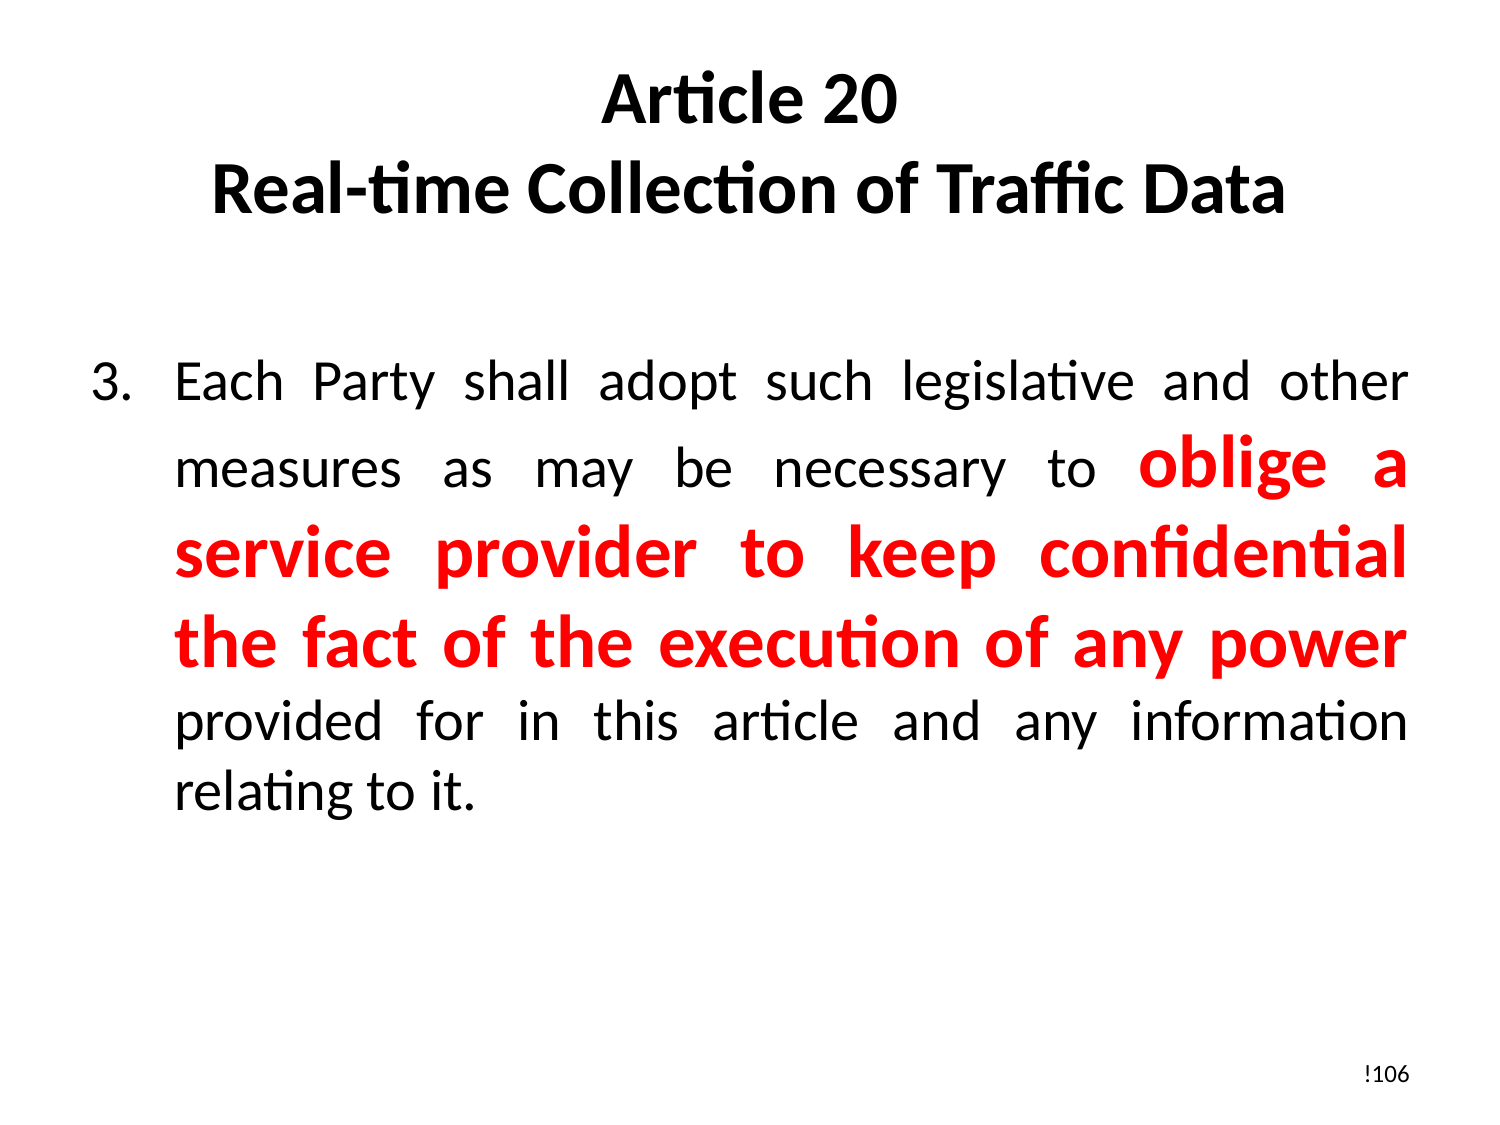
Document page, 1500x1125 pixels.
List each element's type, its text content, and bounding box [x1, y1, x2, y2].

slide_number !106 [1074, 1042, 1425, 1103]
title Article 20 Real-time Collection of Traffic Data [74, 44, 1426, 233]
list Each Party shall adopt such legislative and other measures as may be necessary to oblige a service provider to keep confidential the fact of the execution of any power provided for in this article and any information relating to it. [74, 334, 1426, 1006]
